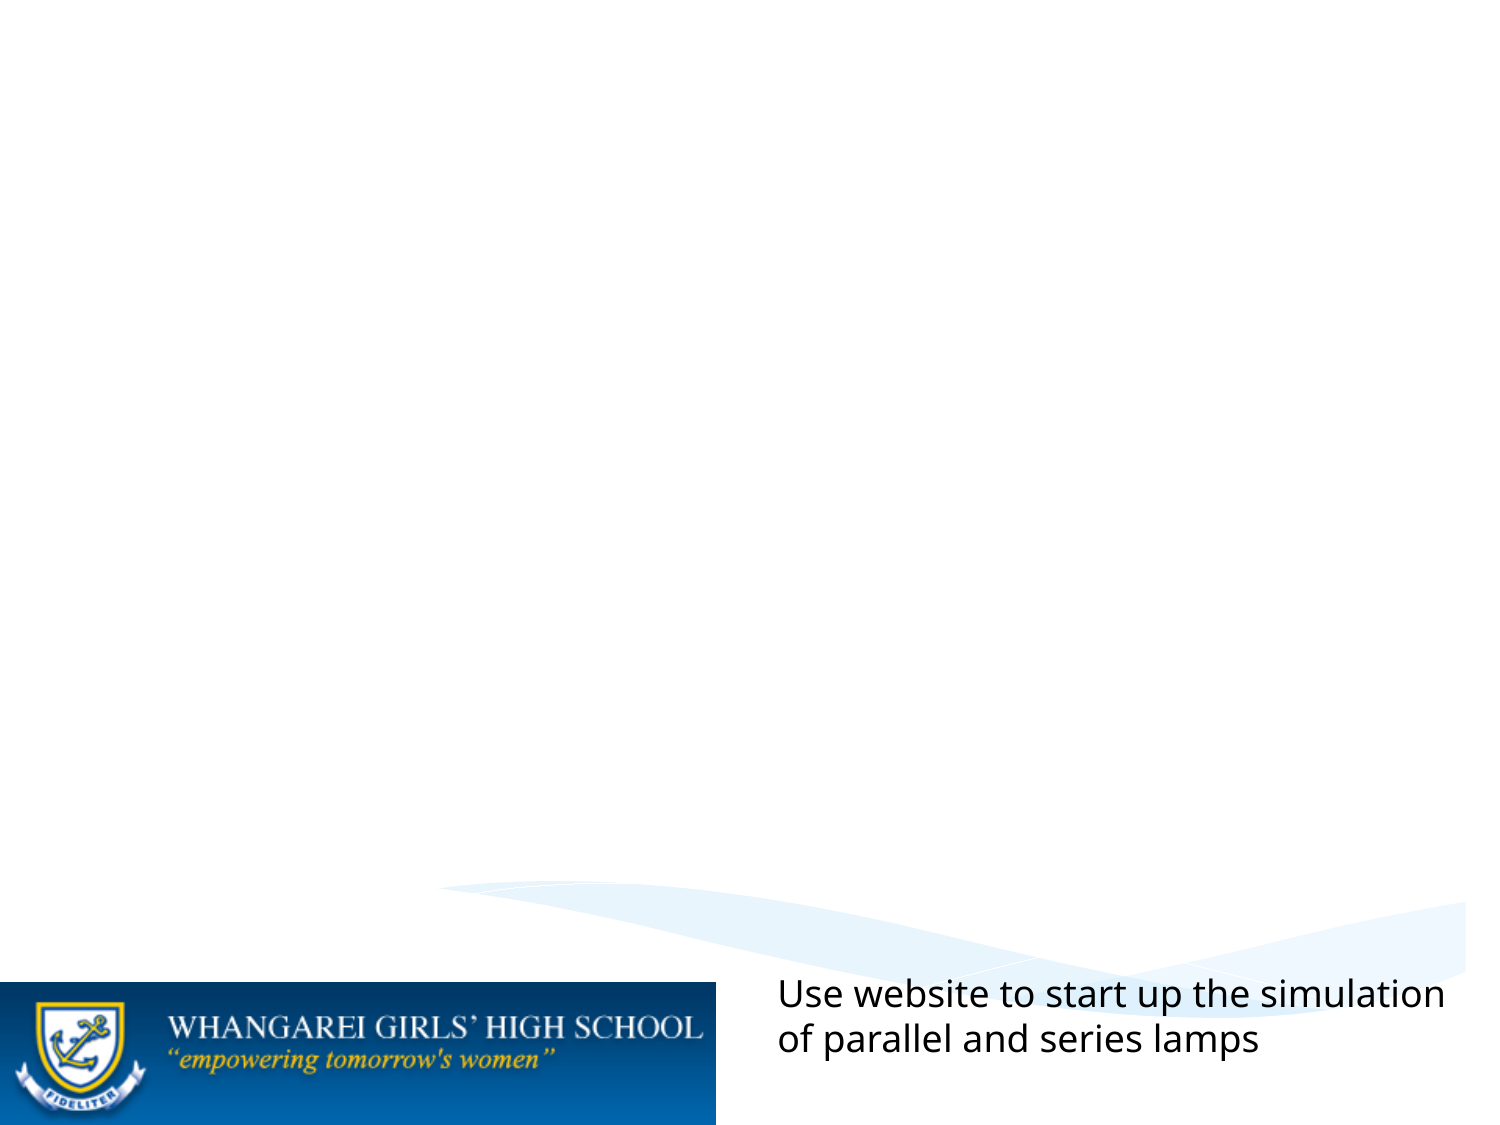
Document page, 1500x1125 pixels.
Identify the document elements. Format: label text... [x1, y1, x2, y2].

picture [0, 982, 716, 1125]
text_box Use website to start up the simulation of parallel and series lamps [762, 962, 1478, 1068]
